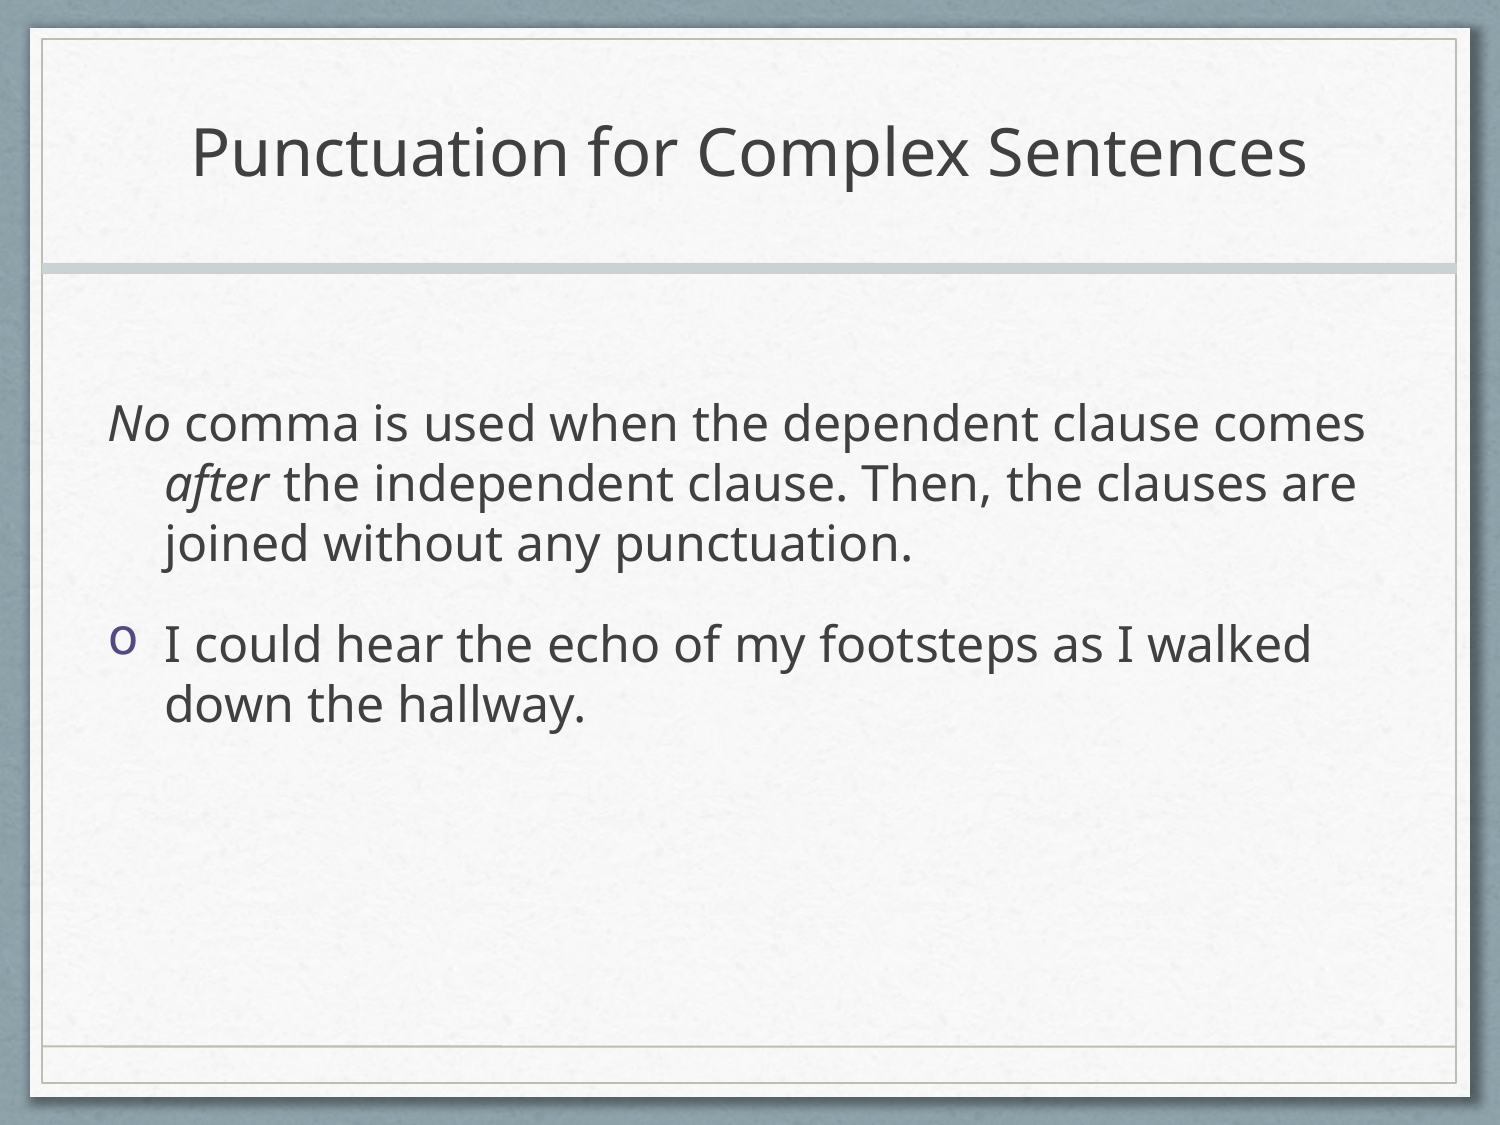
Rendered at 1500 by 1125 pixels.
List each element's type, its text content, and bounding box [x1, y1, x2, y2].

title Punctuation for Complex Sentences [147, 40, 1353, 260]
list No comma is used when the dependent clause comes after the independent clause. Then, the clauses are joined without any punctuation. I could hear the echo of my footsteps as I walked down the hallway. [92, 383, 1406, 1020]
picture [30, 28, 1470, 1097]
